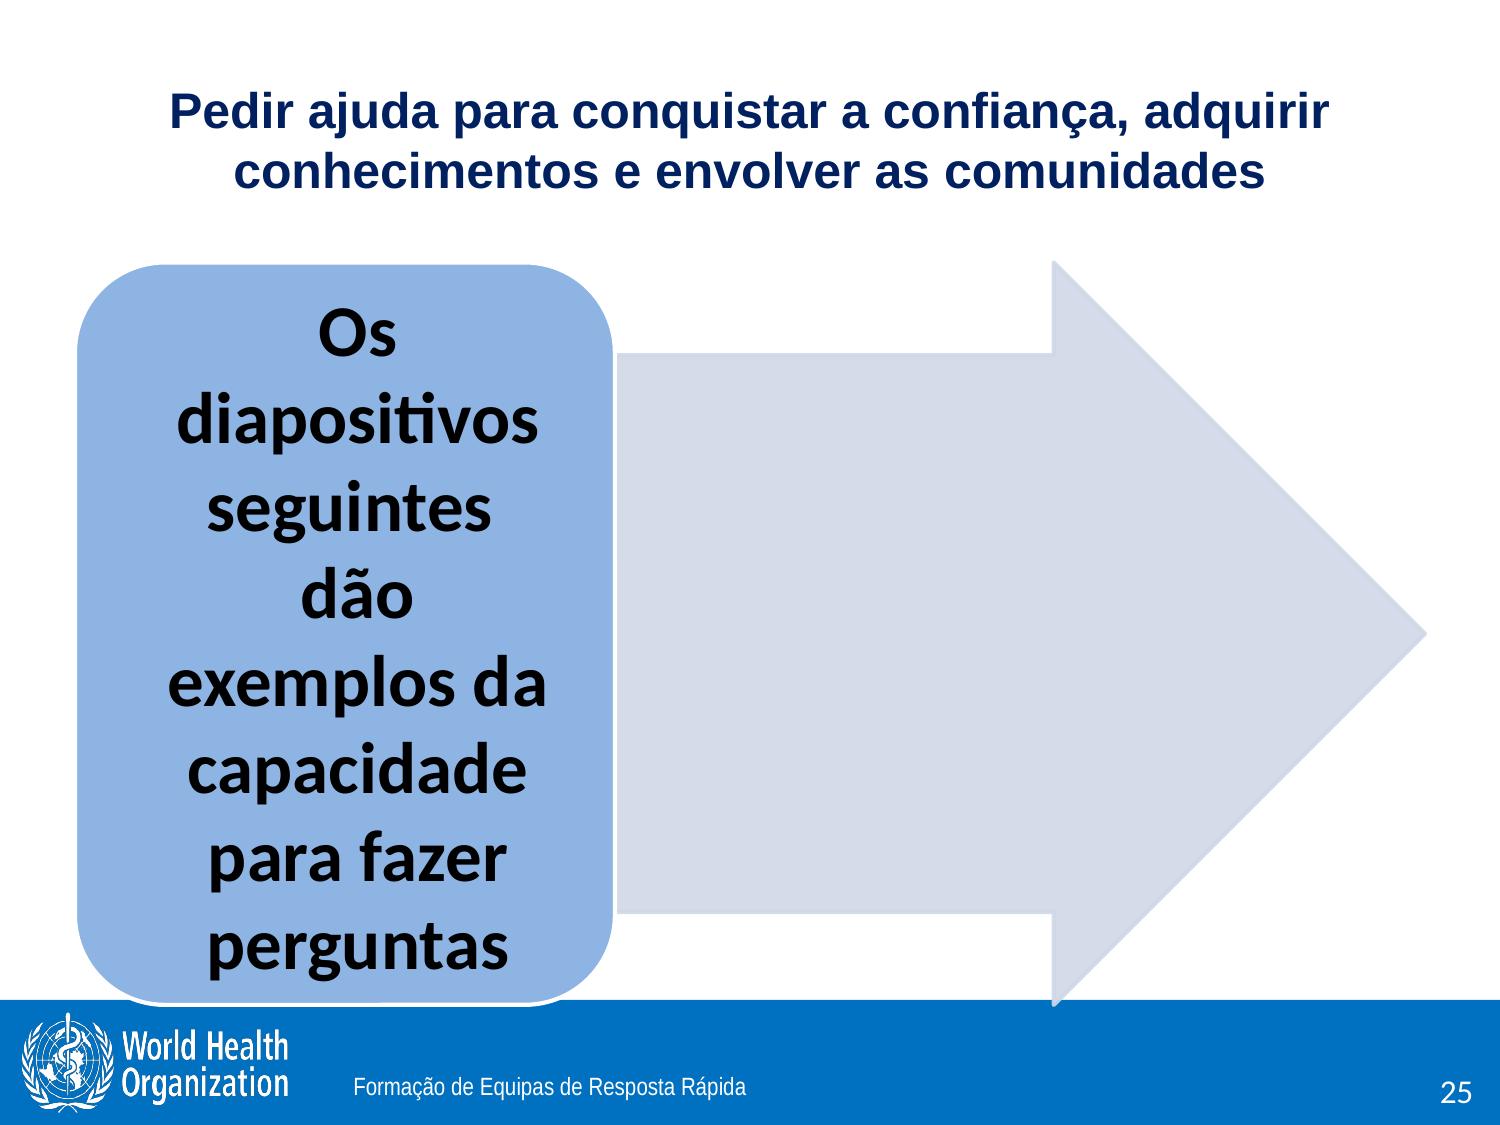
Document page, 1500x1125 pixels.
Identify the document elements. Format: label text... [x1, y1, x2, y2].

picture [21, 1012, 288, 1113]
title Pedir ajuda para conquistar a confiança, adquirir conhecimentos e envolver as comunidades [75, 45, 1425, 233]
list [74, 262, 1426, 1006]
